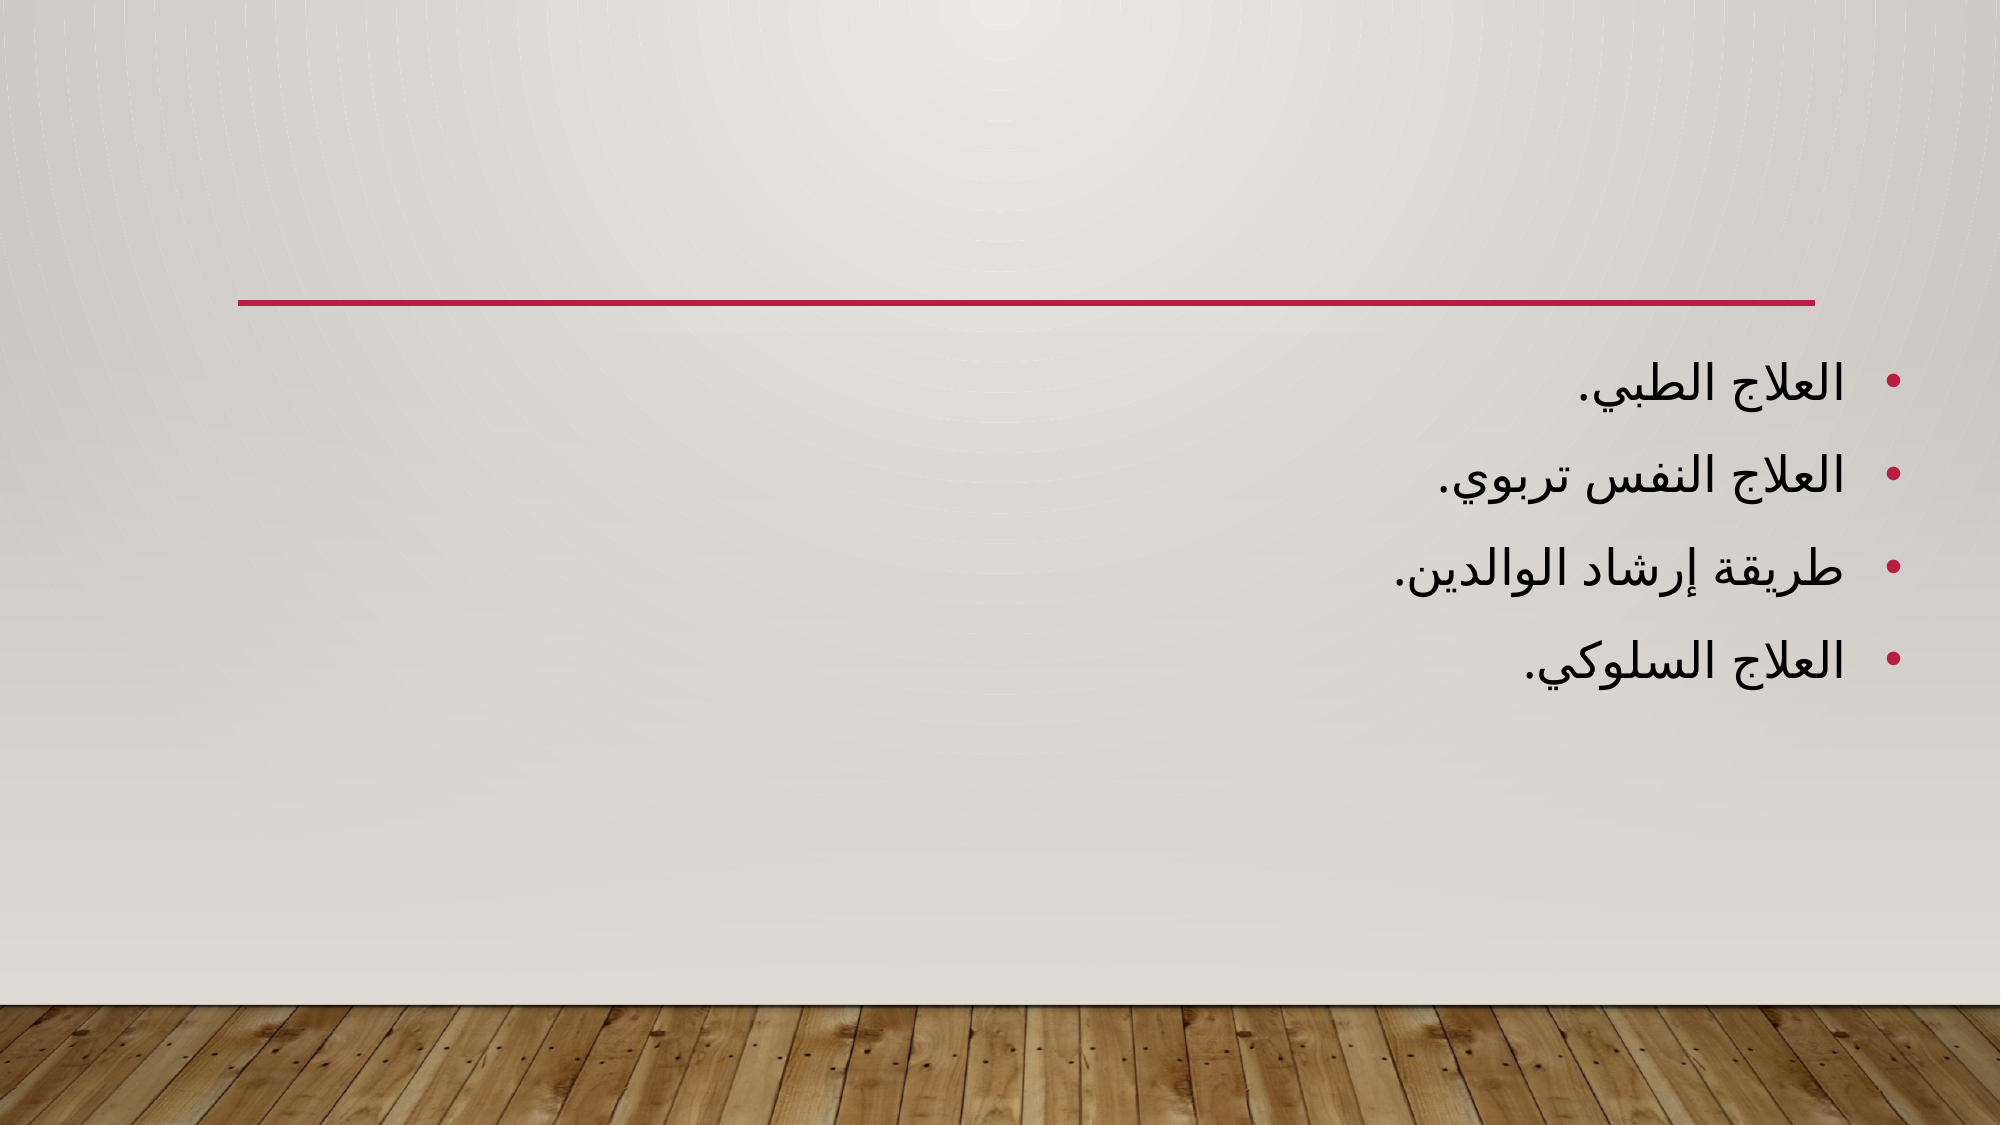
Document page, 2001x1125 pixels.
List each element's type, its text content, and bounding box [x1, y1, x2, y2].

picture [0, 1005, 2000, 1125]
list العلاج الطبي. العلاج النفس تربوي. طريقة إرشاد الوالدين. العلاج السلوكي. [119, 330, 1918, 993]
